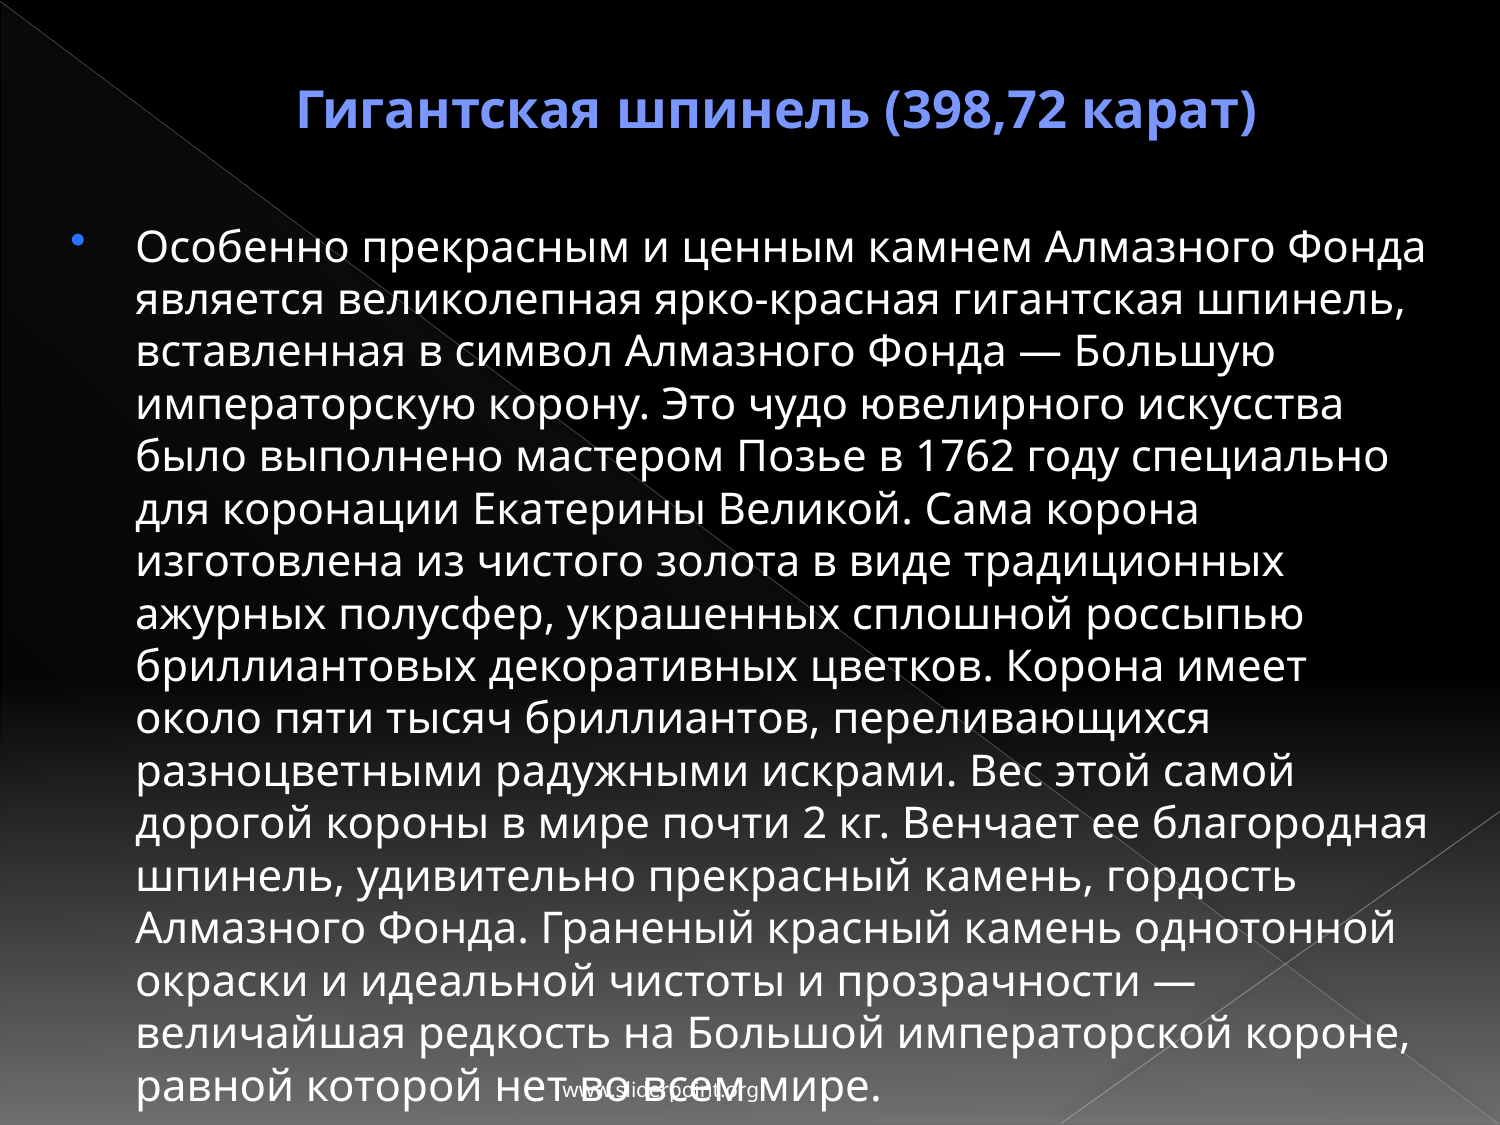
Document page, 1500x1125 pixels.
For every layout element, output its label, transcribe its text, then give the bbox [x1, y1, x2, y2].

footer www.sliderpoint.org [75, 1063, 774, 1113]
title Гигантская шпинель (398,72 карат) [0, 0, 1500, 211]
list Особенно прекрасным и ценным камнем Алмазного Фонда является великолепная ярко-красная гигантская шпинель, вставленная в символ Алмазного Фонда — Большую императорскую корону. Это чудо ювелирного искусства было выполнено мастером Позье в 1762 году специально для коронации Екатерины Великой. Сама корона изготовлена из чистого золота в виде традиционных ажурных полусфер, украшенных сплошной россыпью бриллиантовых декоративных цветков. Корона имеет около пяти тысяч бриллиантов, переливающихся разноцветными радужными искрами. Вес этой самой дорогой короны в мире почти 2 кг. Венчает ее благородная шпинель, удивительно прекрасный камень, гордость Алмазного Фонда. Граненый красный камень однотонной окраски и идеальной чистоты и прозрачности — величайшая редкость на Большой императорской короне, равной которой нет во всем мире. [46, 210, 1454, 1125]
